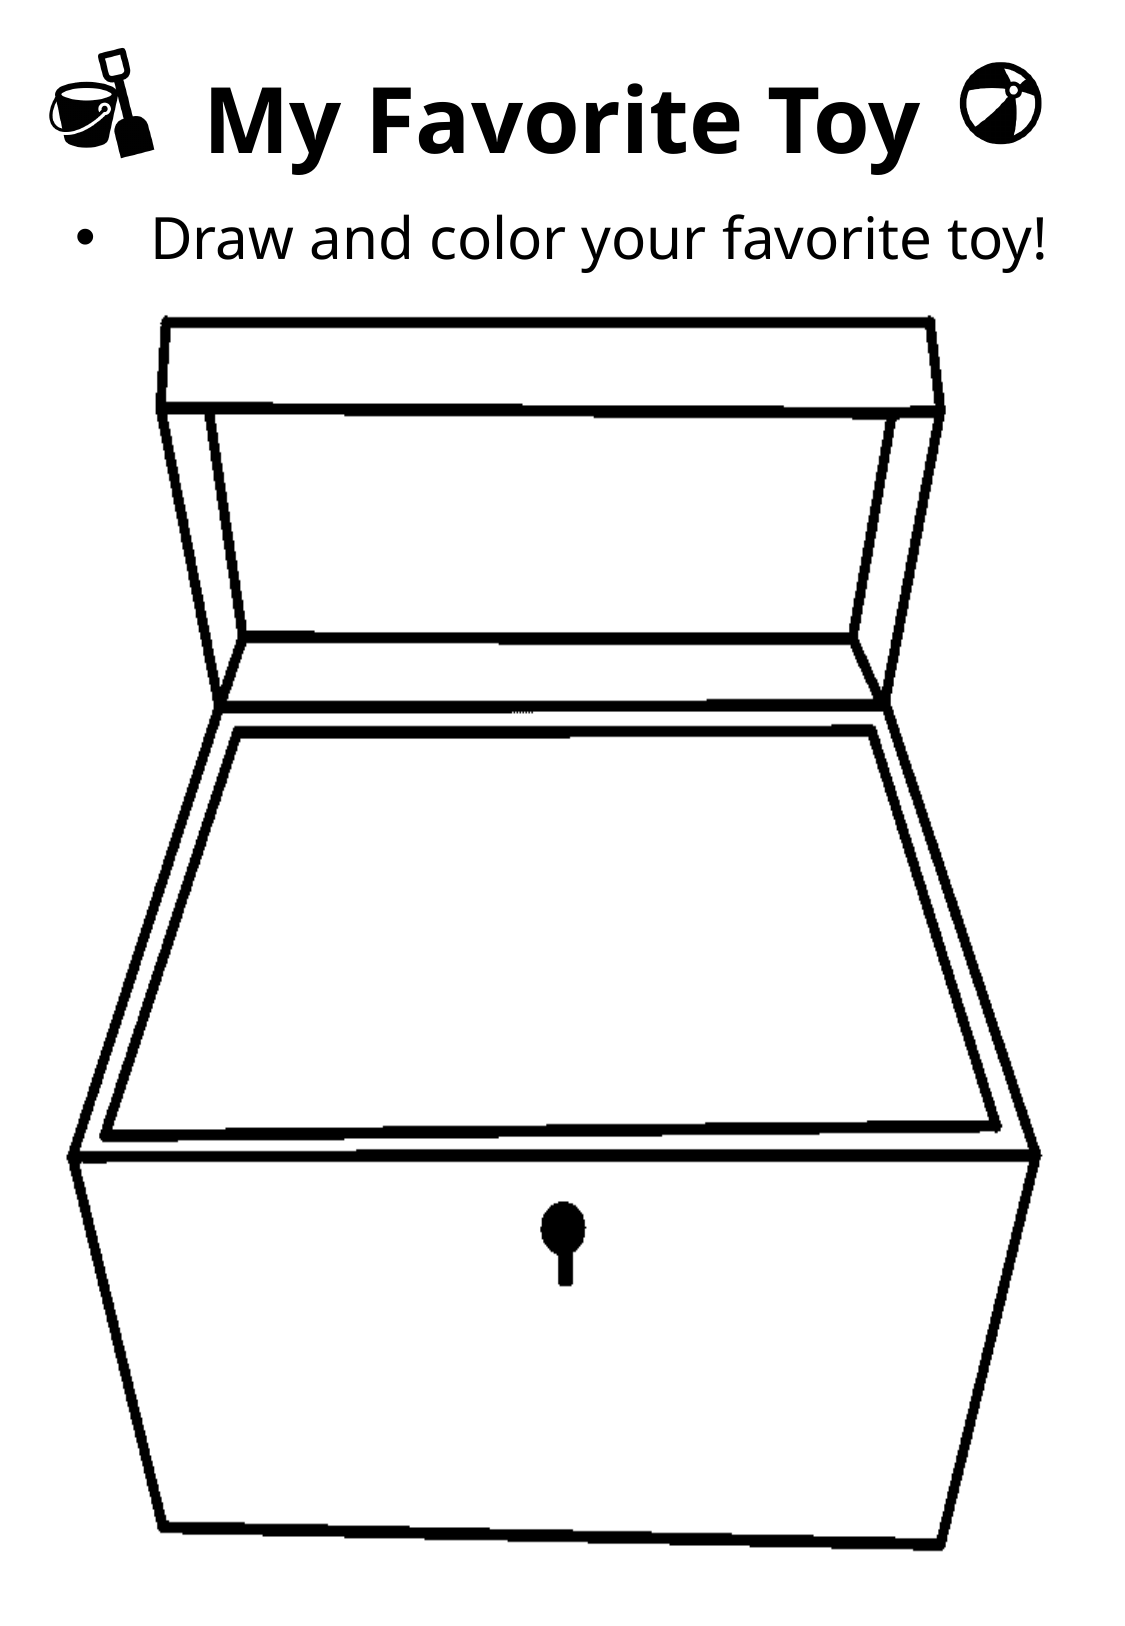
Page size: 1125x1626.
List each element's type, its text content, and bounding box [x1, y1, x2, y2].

picture [949, 51, 1052, 155]
picture [25, 28, 176, 179]
text_box My Favorite Toy [188, 54, 937, 180]
picture [56, 279, 1069, 1594]
title Draw and color your favorite toy! [60, 129, 1065, 279]
